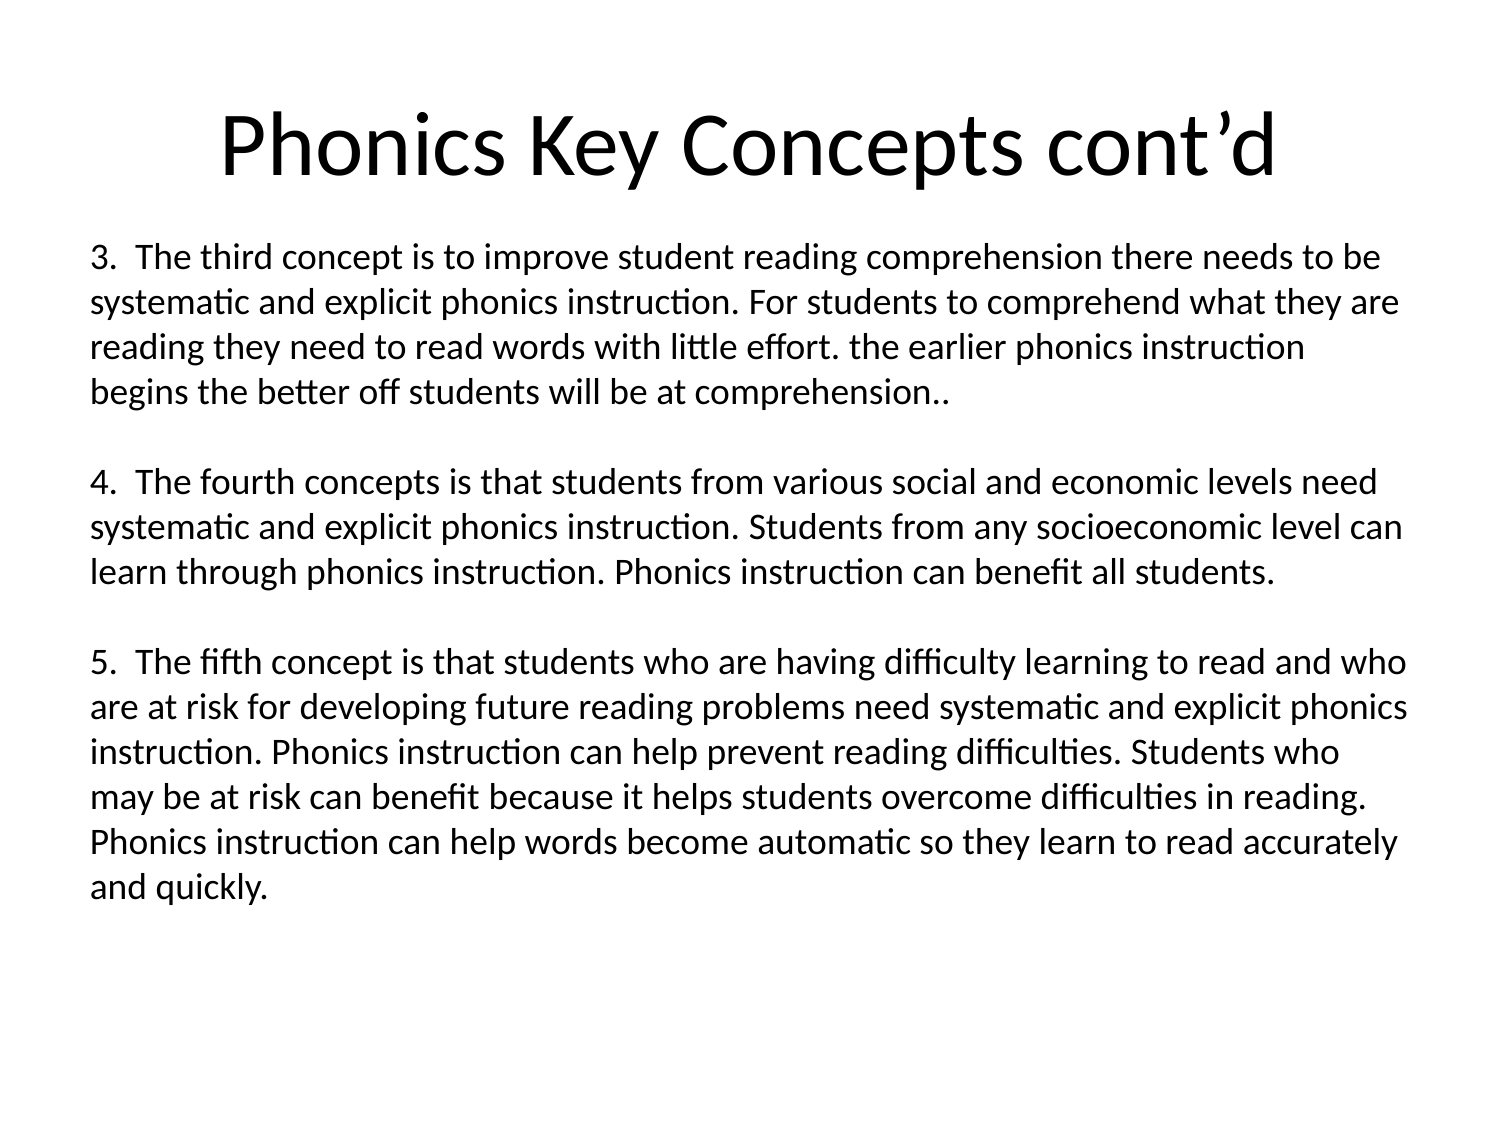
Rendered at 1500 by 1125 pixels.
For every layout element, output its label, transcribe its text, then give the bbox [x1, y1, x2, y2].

title Phonics Key Concepts cont’d [75, 45, 1425, 224]
text_box 3. The third concept is to improve student reading comprehension there needs to be systematic and explicit phonics instruction. For students to comprehend what they are reading they need to read words with little effort. the earlier phonics instruction begins the better off students will be at comprehension.. 4. The fourth concepts is that students from various social and economic levels need systematic and explicit phonics instruction. Students from any socioeconomic level can learn through phonics instruction. Phonics instruction can benefit all students. 5. The fifth concept is that students who are having difficulty learning to read and who are at risk for developing future reading problems need systematic and explicit phonics instruction. Phonics instruction can help prevent reading difficulties. Students who may be at risk can benefit because it helps students overcome difficulties in reading. Phonics instruction can help words become automatic so they learn to read accurately and quickly. [74, 224, 1425, 1050]
